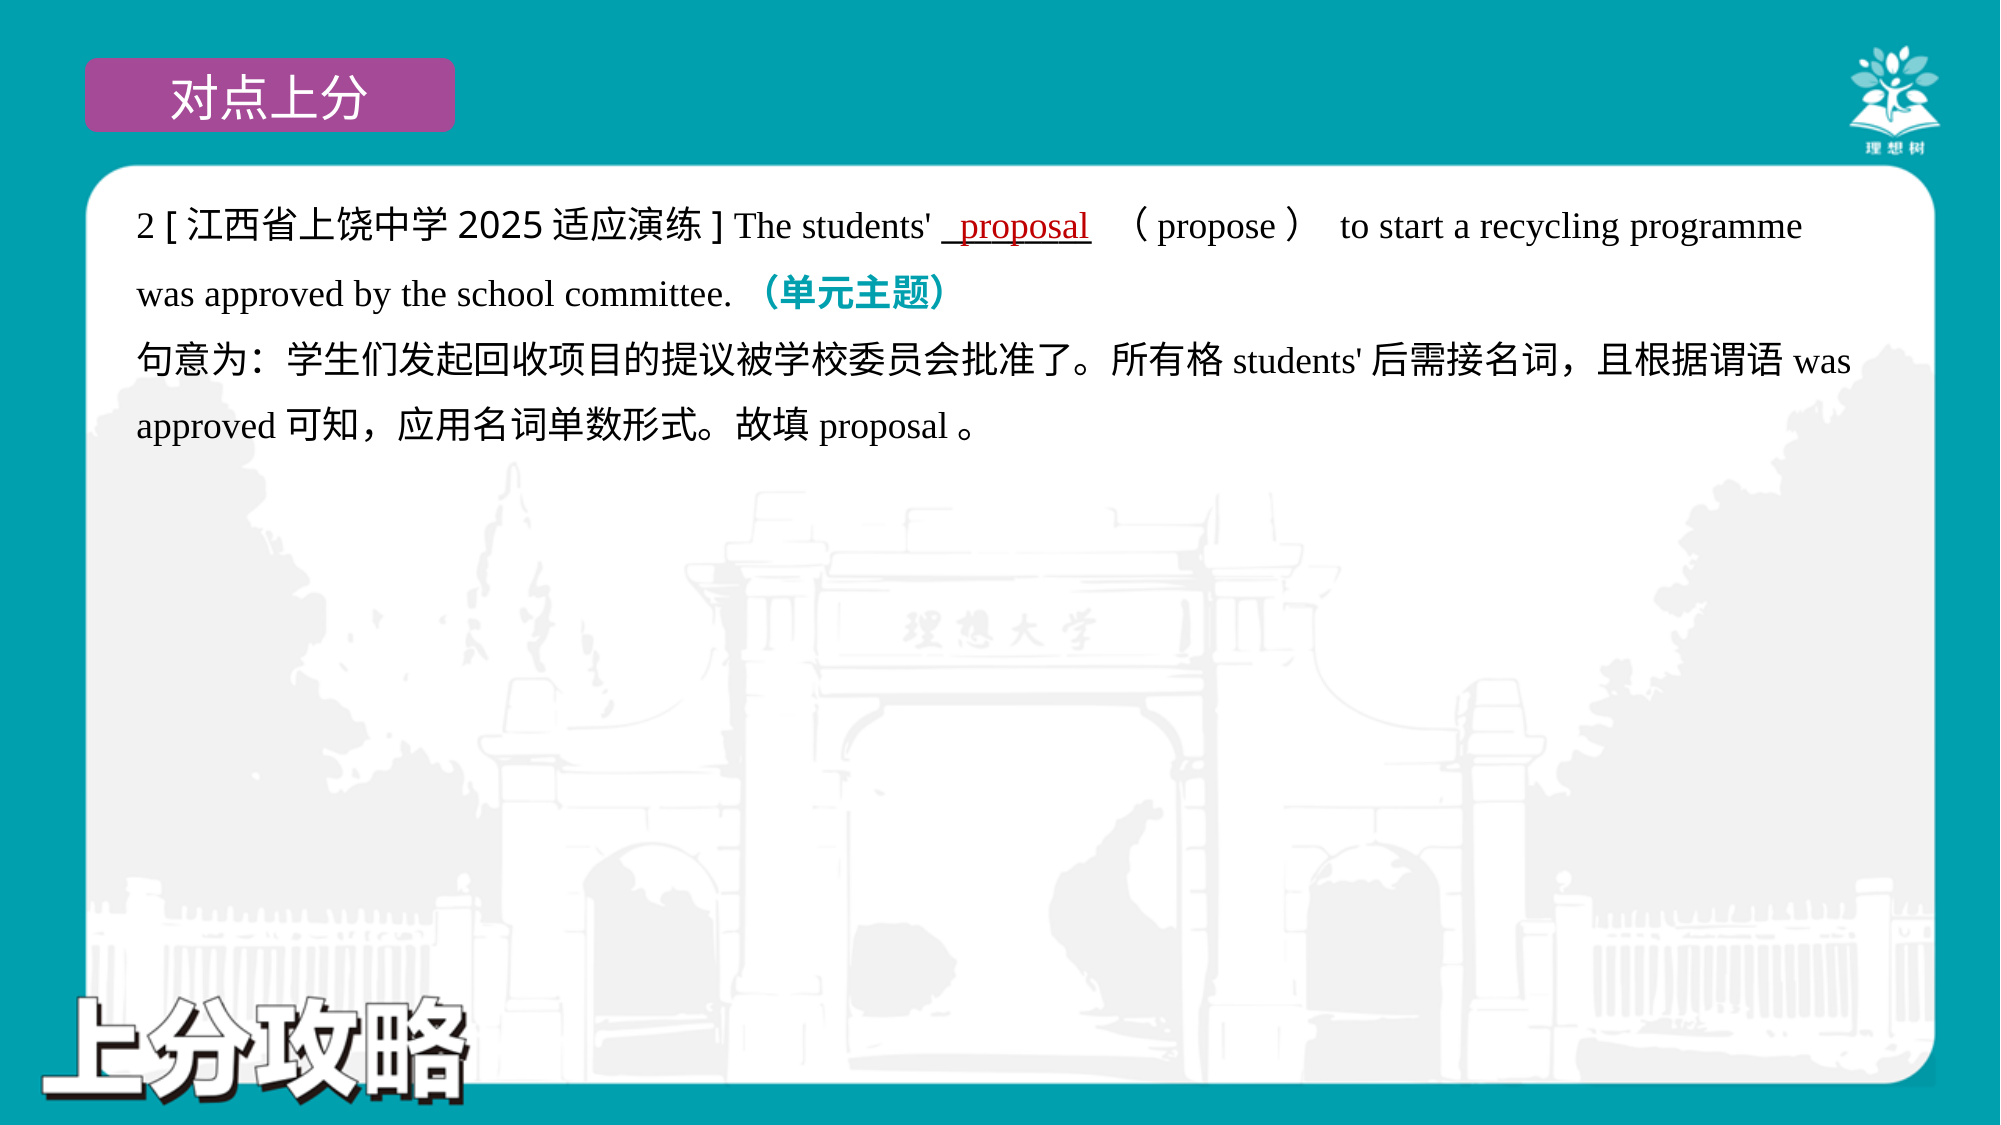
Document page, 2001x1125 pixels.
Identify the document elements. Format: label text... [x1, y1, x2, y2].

text_box 句意为：学生们发起回收项目的提议被学校委员会批准了。所有格students'后需接名词，且根据谓语was approved可知，应用名词单数形式。故填proposal。 [136, 312, 1865, 440]
text_box proposal [946, 176, 1104, 239]
text_box 2 [江西省上饶中学2025适应演练] The students' _________ （propose） to start a recycling programme was approved by the school committee.（单元主题） [136, 176, 1865, 304]
picture [0, 0, 2000, 1125]
